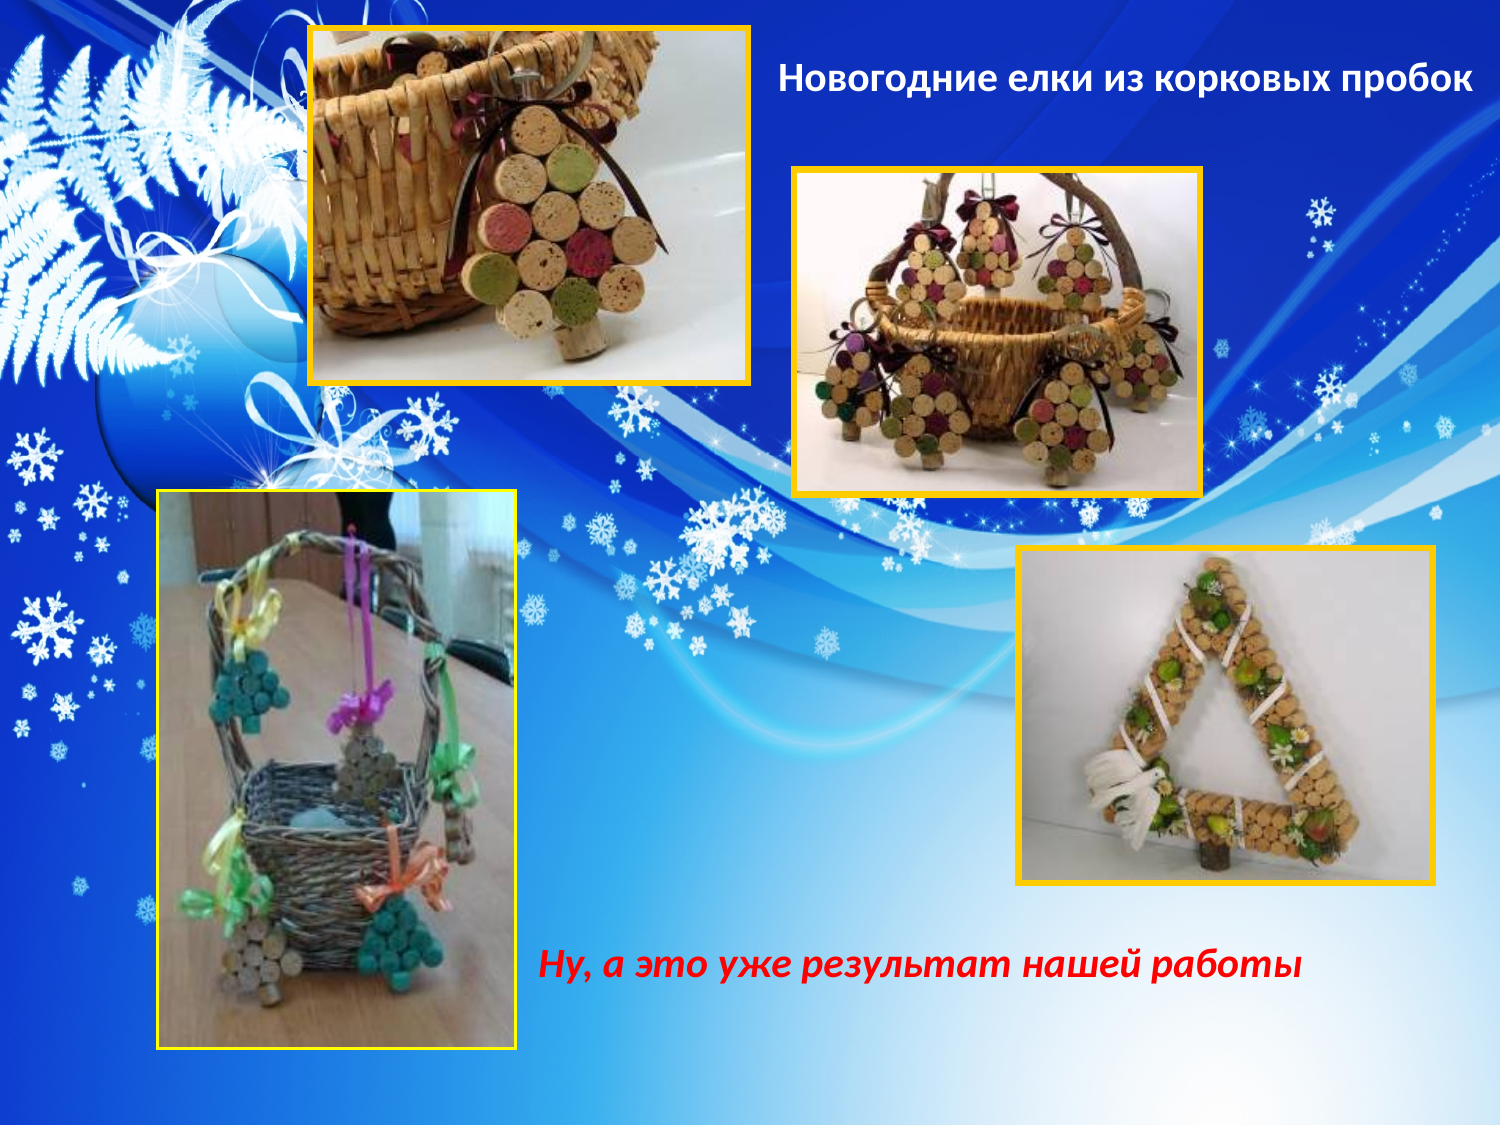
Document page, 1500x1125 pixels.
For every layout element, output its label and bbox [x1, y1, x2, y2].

picture [0, 0, 1500, 1125]
list [796, 172, 1198, 492]
